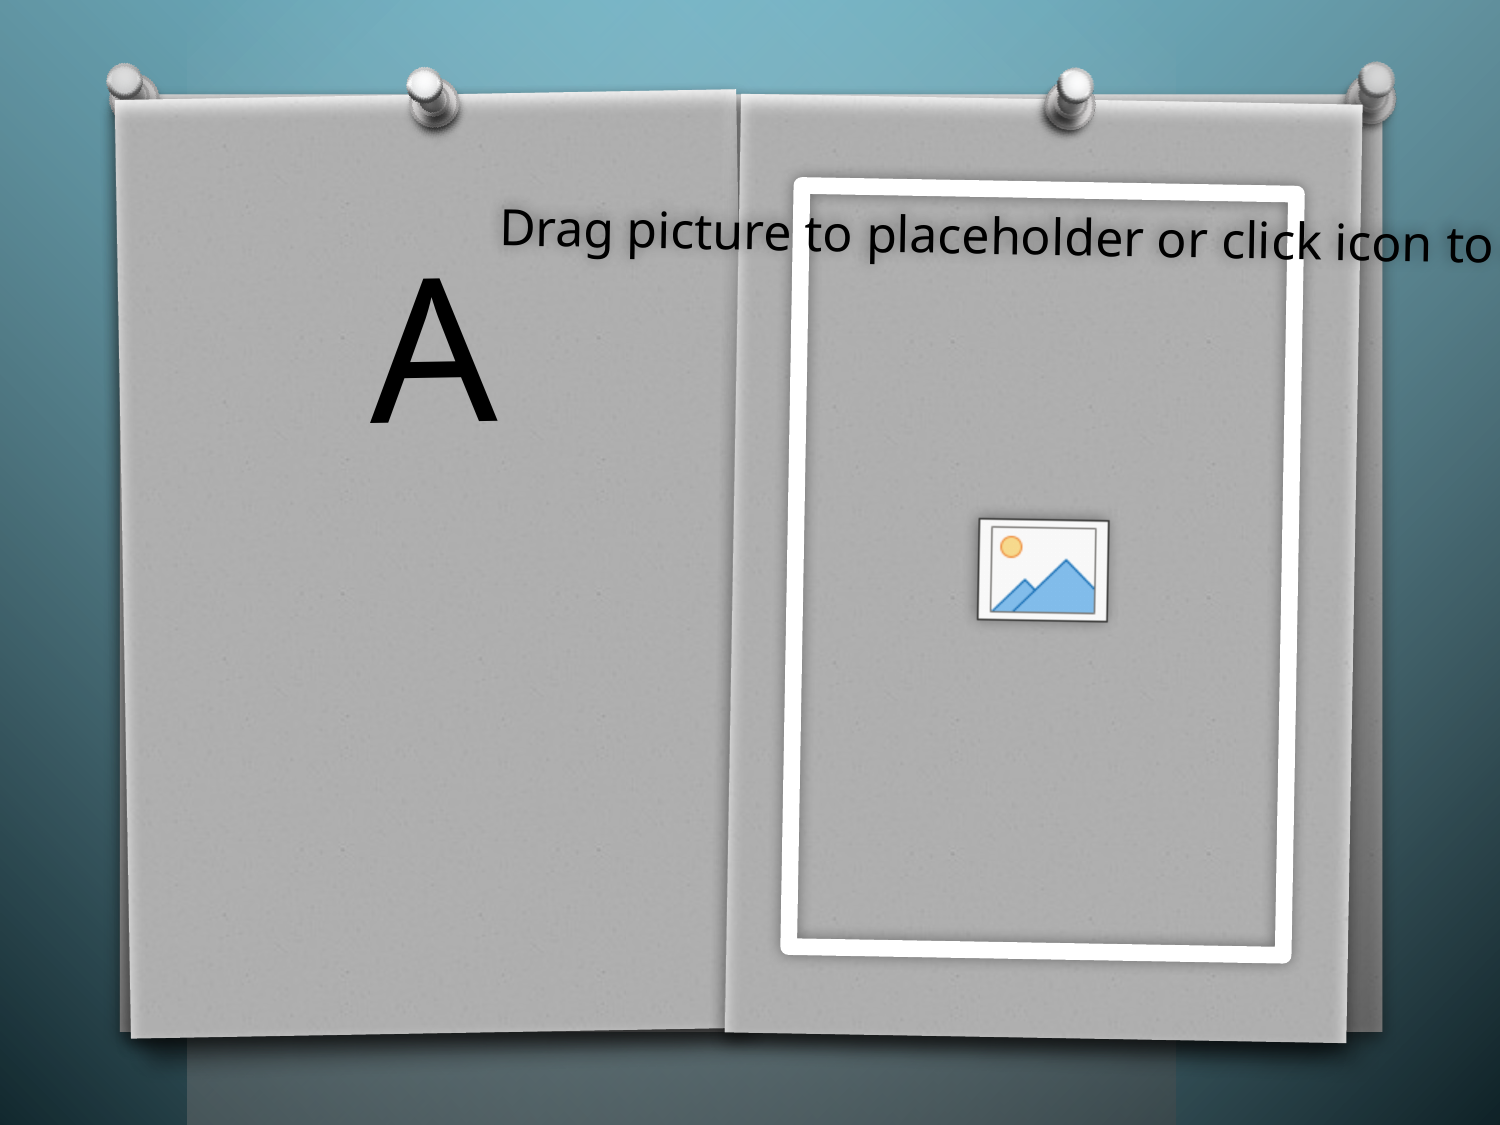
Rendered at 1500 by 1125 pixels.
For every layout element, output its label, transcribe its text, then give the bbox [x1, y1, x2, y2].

picture [375, 33, 497, 157]
title A [179, 222, 687, 475]
picture [803, 197, 1282, 943]
picture [1016, 41, 1138, 162]
